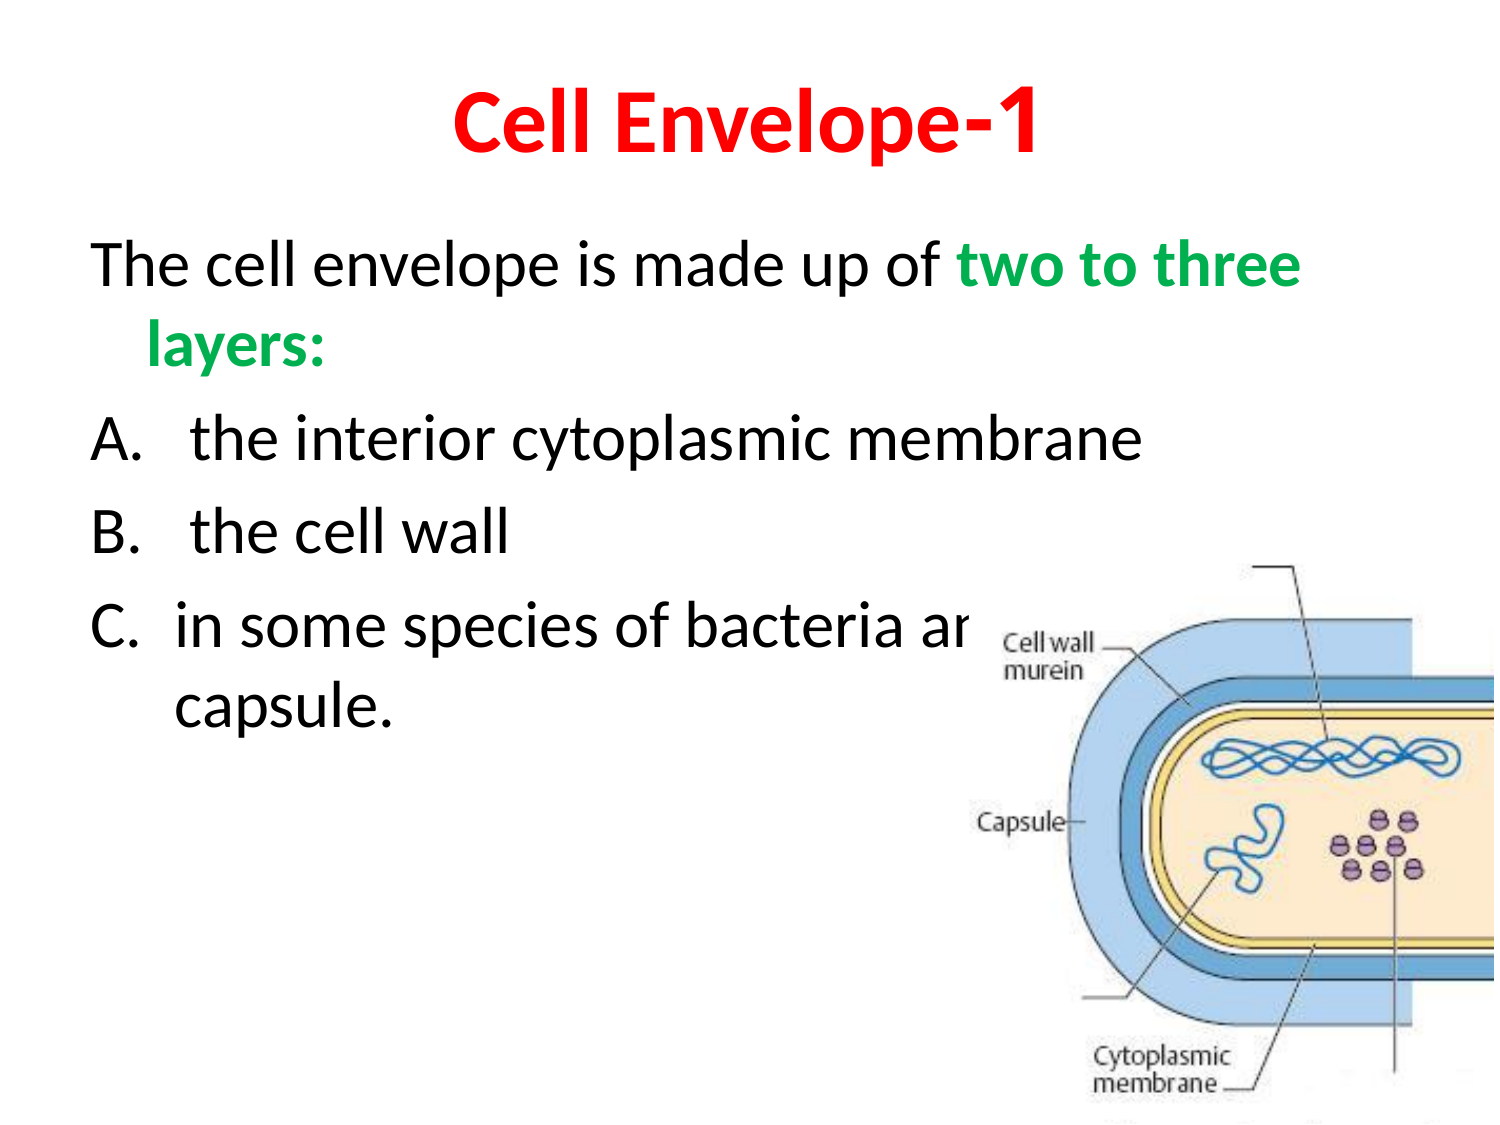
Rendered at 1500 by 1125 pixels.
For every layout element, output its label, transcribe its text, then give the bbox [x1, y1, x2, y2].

picture [968, 516, 1495, 1124]
title 1-Cell Envelope [75, 45, 1425, 188]
list The cell envelope is made up of two to three layers: the interior cytoplasmic membrane the cell wall in some species of bacteria an outer capsule. [75, 212, 1425, 1075]
